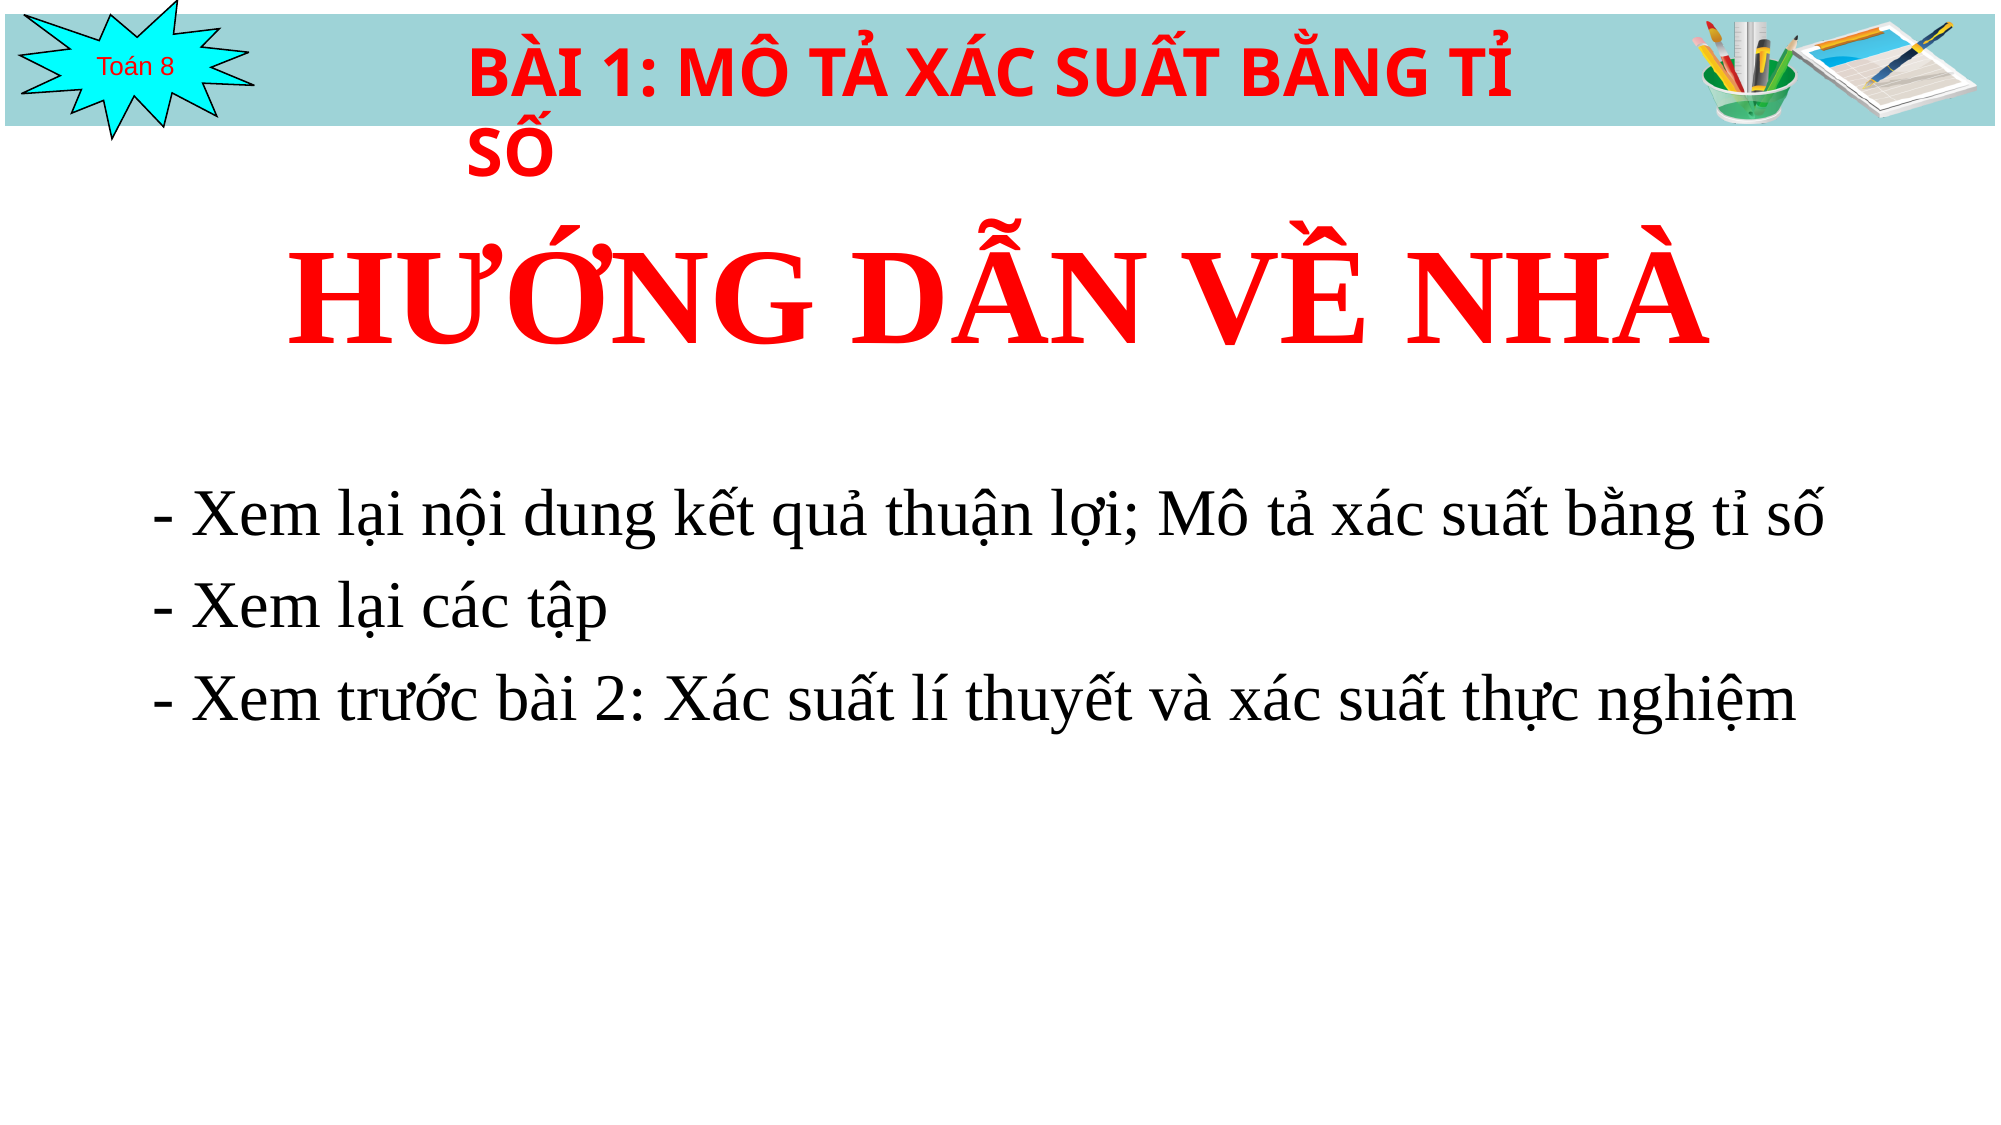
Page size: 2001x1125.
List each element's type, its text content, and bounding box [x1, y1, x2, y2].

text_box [0, 0, 2000, 139]
text_box HƯỚNG DẪN VỀ NHÀ [272, 199, 1728, 379]
text_box BÀI 1: MÔ TẢ XÁC SUẤT BẰNG TỈ SỐ [452, 139, 1548, 198]
text_box - Xem lại nội dung kết quả thuận lợi; Mô tả xác suất bằng tỉ số - Xem lại các tập - Xem trước bài 2: Xác suất lí thuyết và xác suất thực nghiệm [137, 461, 1885, 742]
